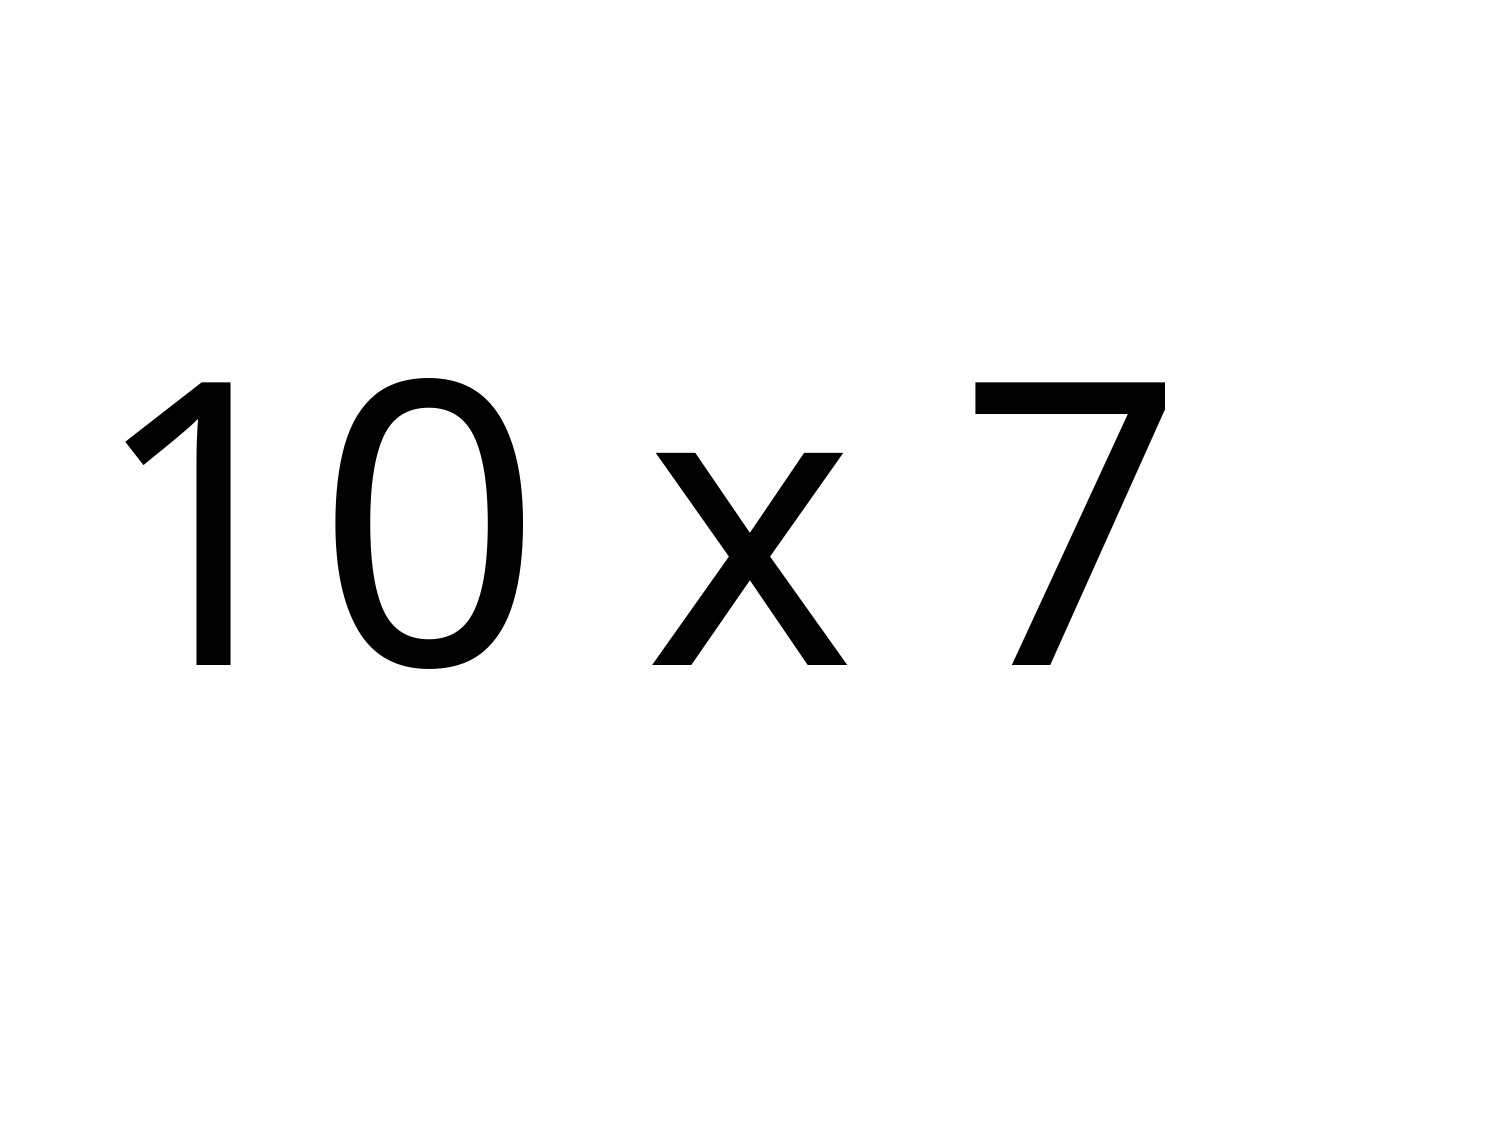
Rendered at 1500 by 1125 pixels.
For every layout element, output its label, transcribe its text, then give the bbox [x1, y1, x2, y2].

list 10 x 7 [75, 262, 1425, 1005]
